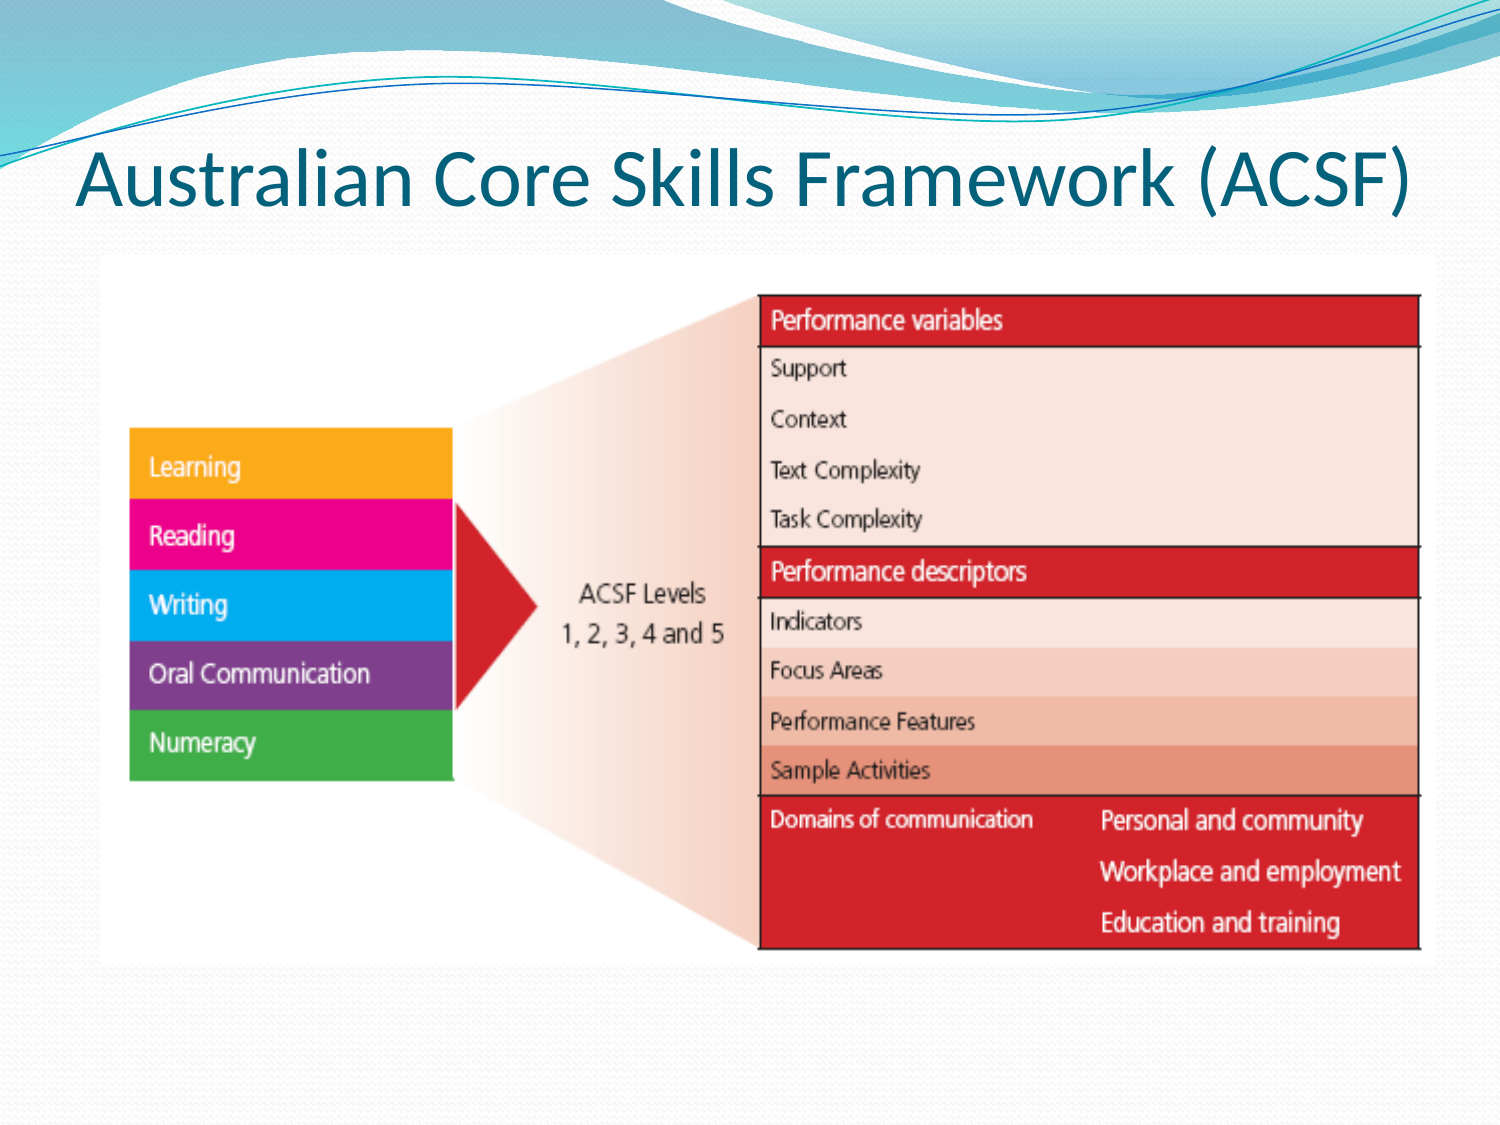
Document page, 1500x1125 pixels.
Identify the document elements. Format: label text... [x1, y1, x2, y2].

table_cell 3.04 [93, 256, 100, 303]
title Australian Core Skills Framework (ACSF) [75, 115, 1425, 303]
picture [100, 255, 1436, 965]
